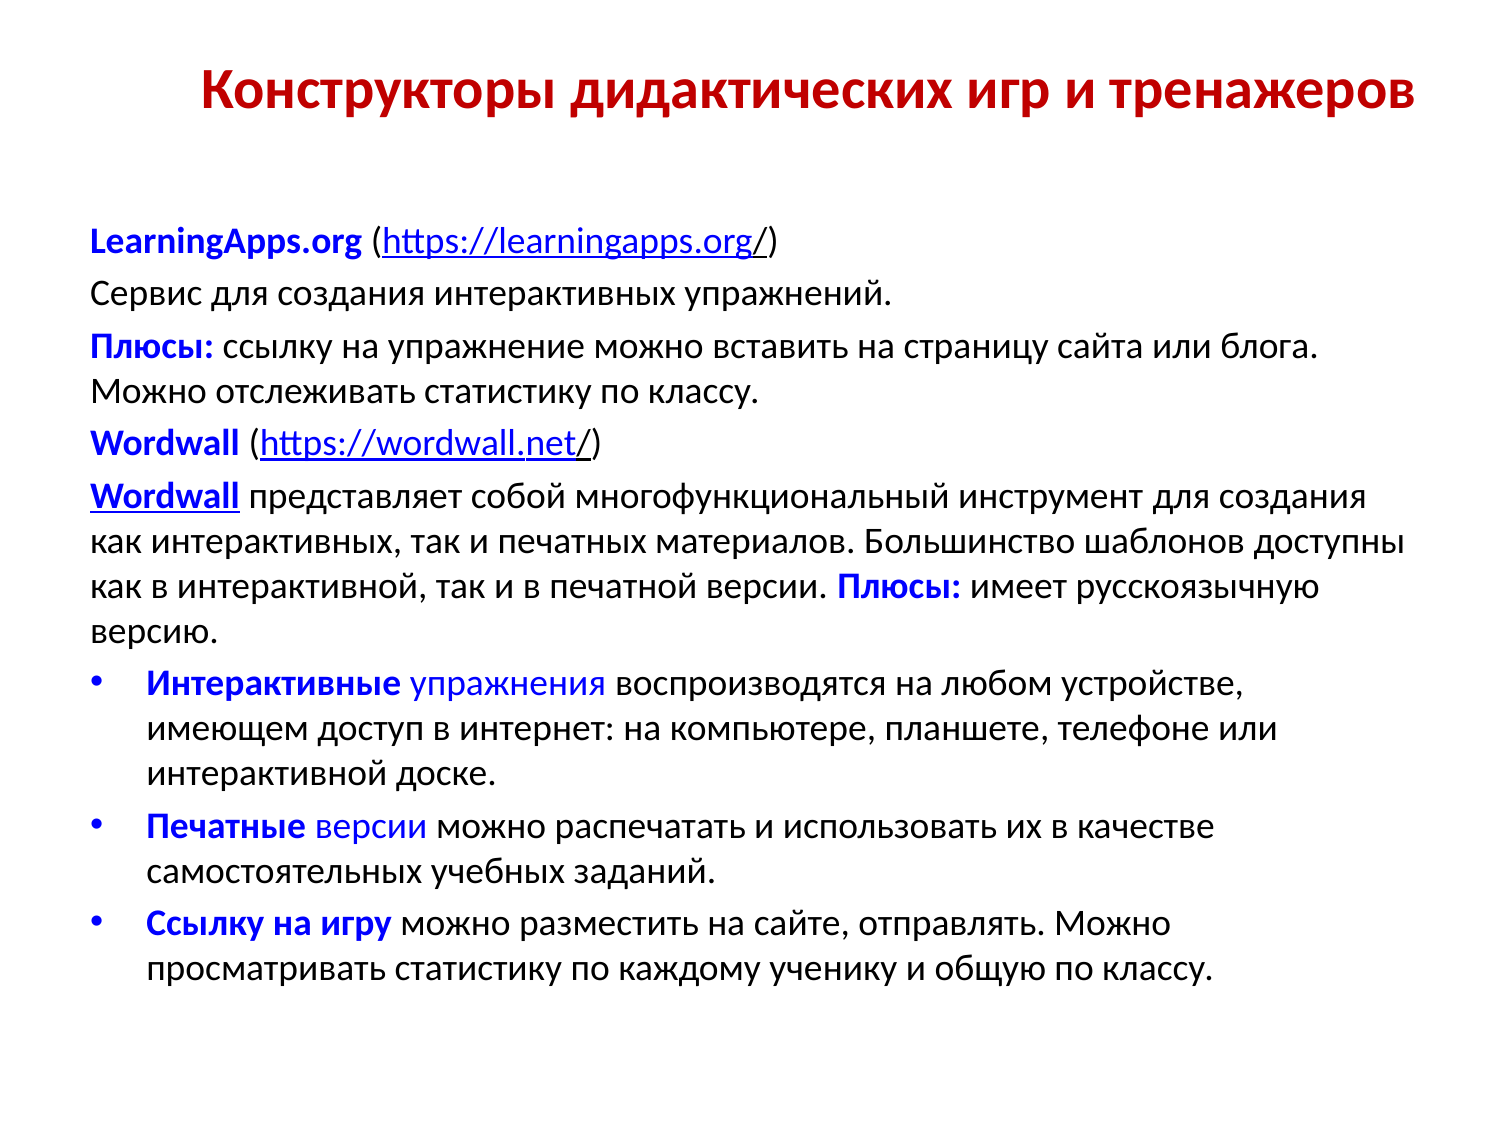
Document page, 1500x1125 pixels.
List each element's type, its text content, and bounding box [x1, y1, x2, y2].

text_box Конструкторы дидактических игр и тренажеров [159, 42, 1459, 128]
list LearningApps.org (https://learningapps.org/) Сервис для создания интерактивных упражнений. Плюсы: ссылку на упражнение можно вставить на страницу сайта или блога. Можно отслеживать статистику по классу. Wordwall (https://wordwall.net/) Wordwall представляет собой многофункциональный инструмент для создания как интерактивных, так и печатных материалов. Большинство шаблонов доступны как в интерактивной, так и в печатной версии. Плюсы: имеет русскоязычную версию. Интерактивные упражнения воспроизводятся на любом устройстве, имеющем доступ в интернет: на компьютере, планшете, телефоне или интерактивной доске. Печатные версии можно распечатать и использовать их в качестве самостоятельных учебных заданий. Ссылку на игру можно разместить на сайте, отправлять. Можно просматривать статистику по каждому ученику и общую по классу. [75, 208, 1425, 951]
